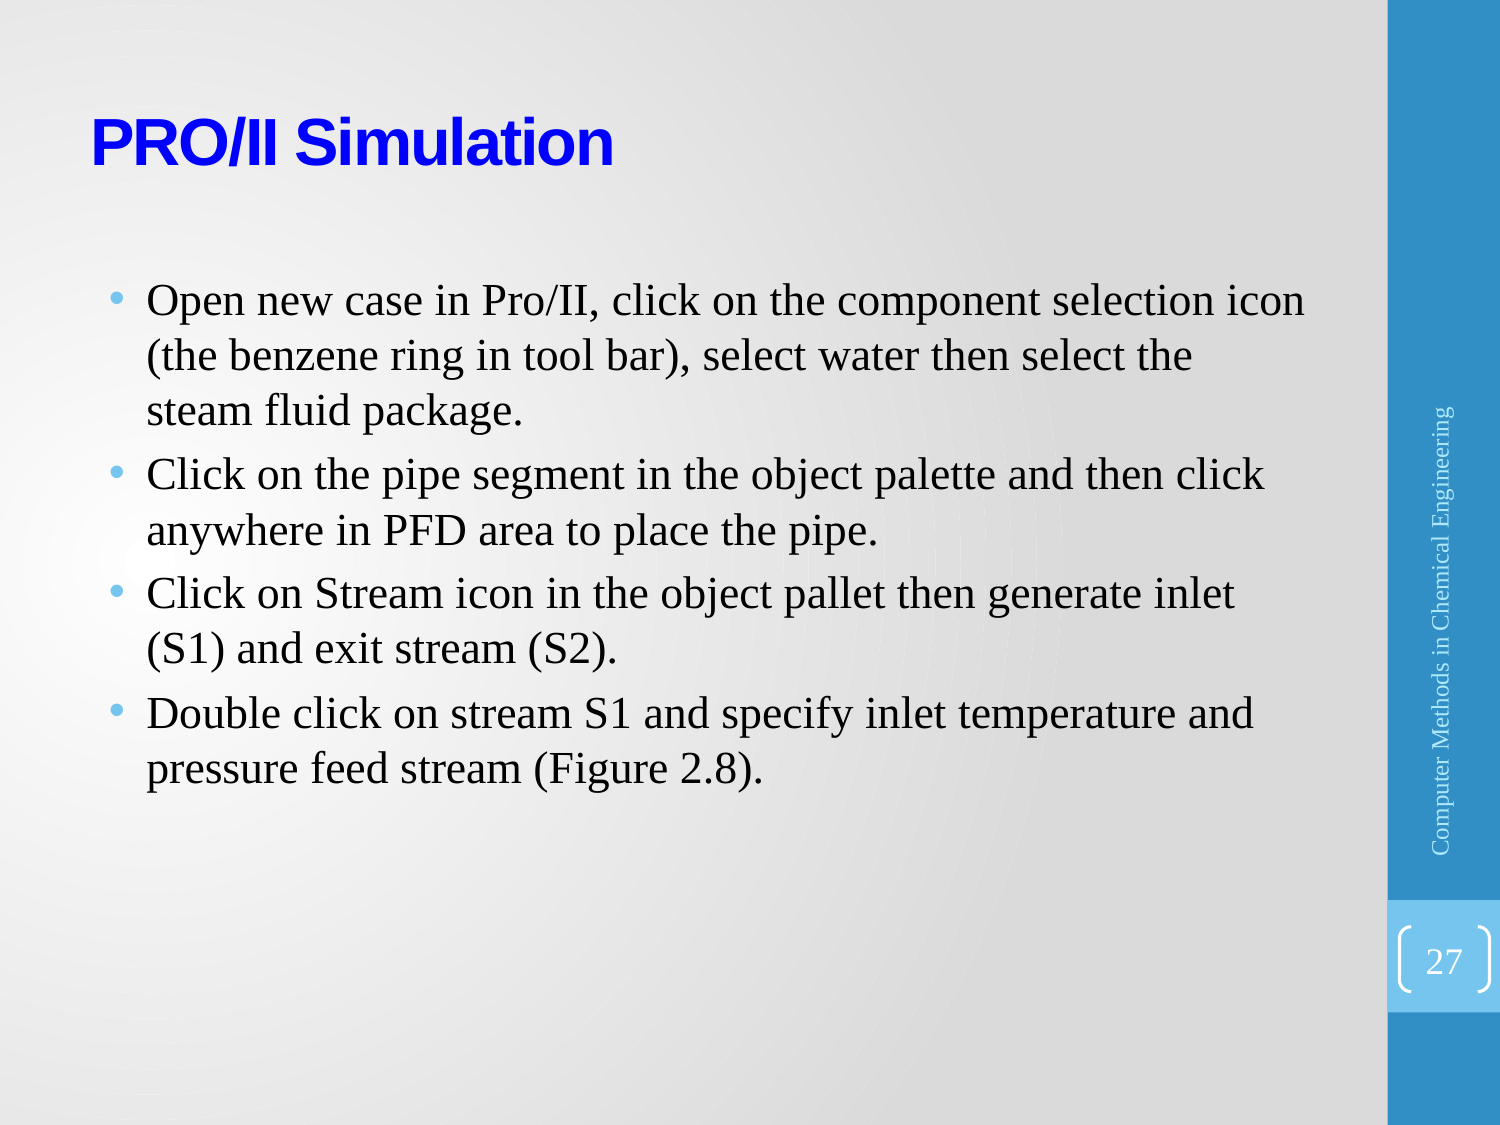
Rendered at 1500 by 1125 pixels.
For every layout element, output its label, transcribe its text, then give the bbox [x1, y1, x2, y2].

title PRO/II Simulation [75, 45, 1325, 233]
list Open new case in Pro/II, click on the component selection icon (the benzene ring in tool bar), select water then select the steam fluid package. Click on the pipe segment in the object palette and then click anywhere in PFD area to place the pipe. Click on Stream icon in the object pallet then generate inlet (S1) and exit stream (S2). Double click on stream S1 and specify inlet temperature and pressure feed stream (Figure 2.8). [75, 262, 1325, 1050]
slide_number 27 [1397, 925, 1492, 994]
footer Computer Methods in Chemical Engineering [1408, 391, 1469, 889]
